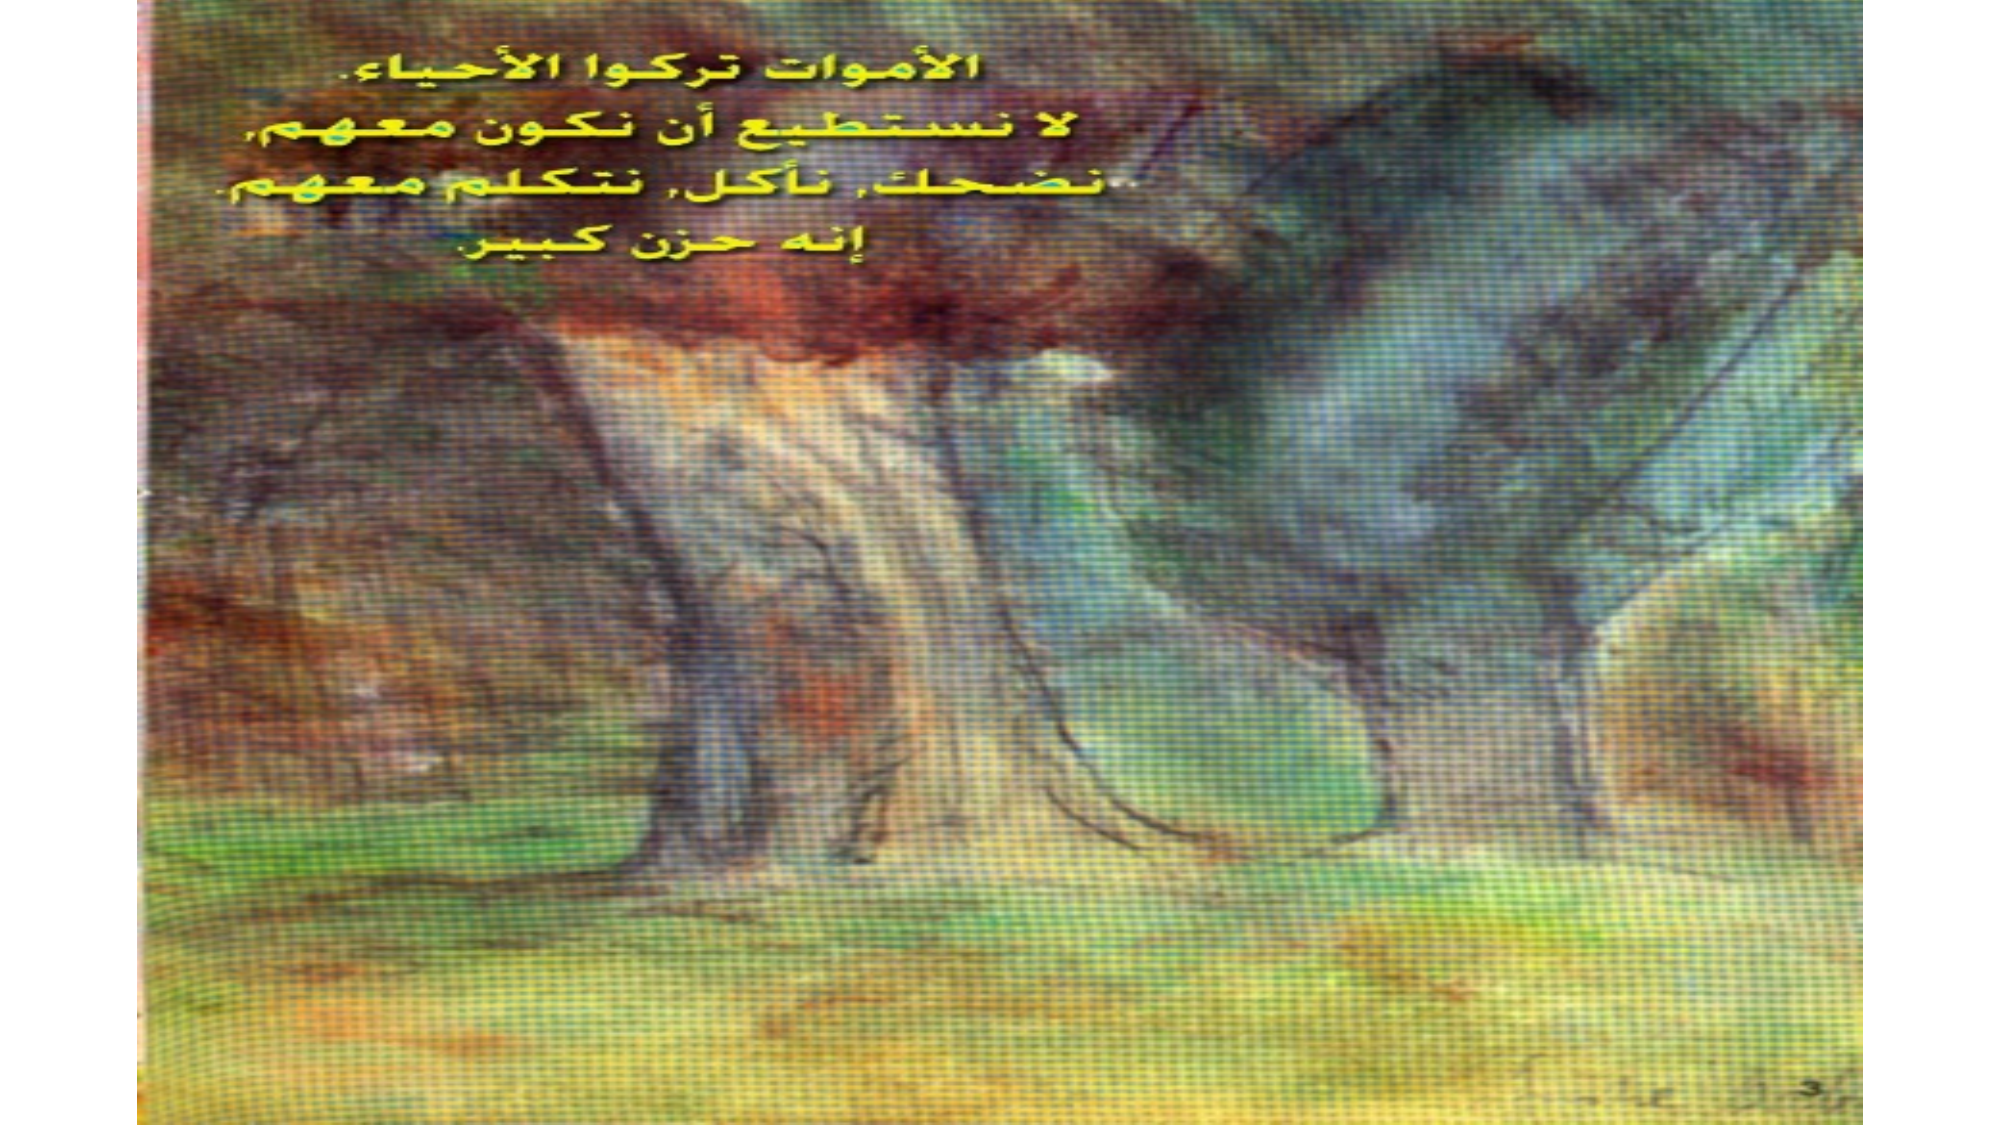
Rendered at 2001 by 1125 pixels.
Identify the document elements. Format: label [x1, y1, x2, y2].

list [137, 0, 1863, 1125]
